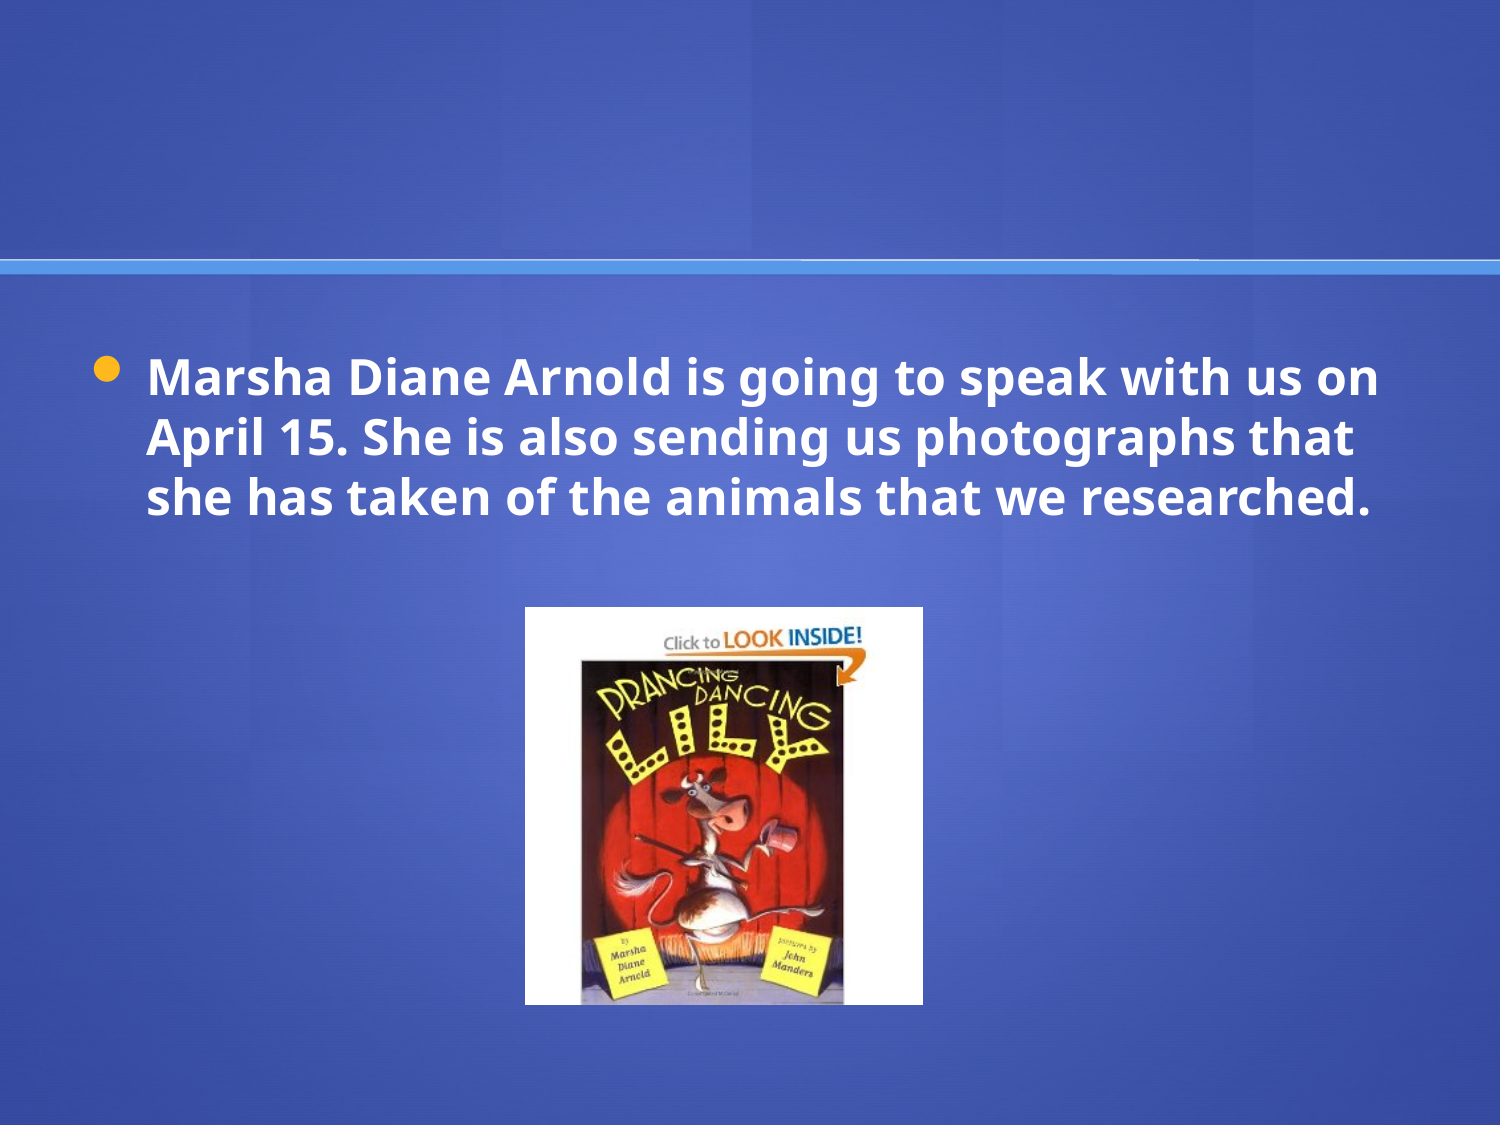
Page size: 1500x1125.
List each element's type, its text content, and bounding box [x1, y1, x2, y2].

list Marsha Diane Arnold is going to speak with us on April 15. She is also sending us photographs that she has taken of the animals that we researched. [75, 337, 1425, 988]
picture [523, 606, 924, 1006]
